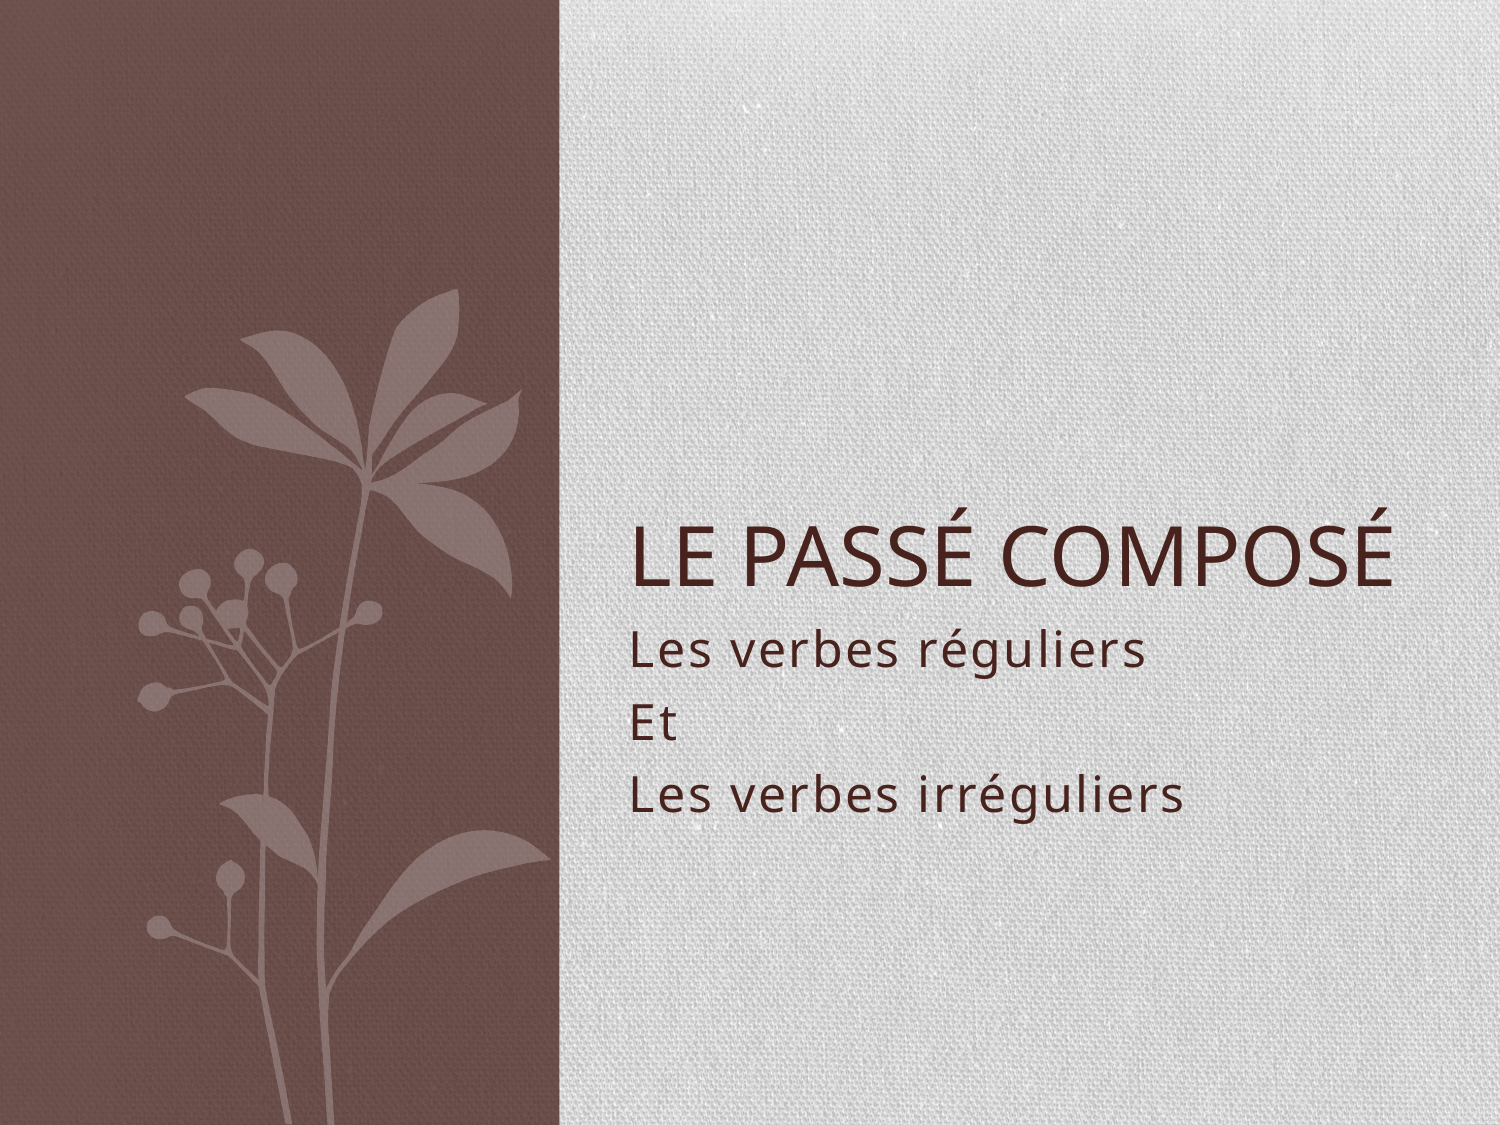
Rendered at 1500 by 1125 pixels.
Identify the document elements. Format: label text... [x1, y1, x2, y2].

title Le passé composé [613, 232, 1454, 611]
subtitle Les verbes réguliers Et Les verbes irréguliers [614, 611, 1454, 870]
